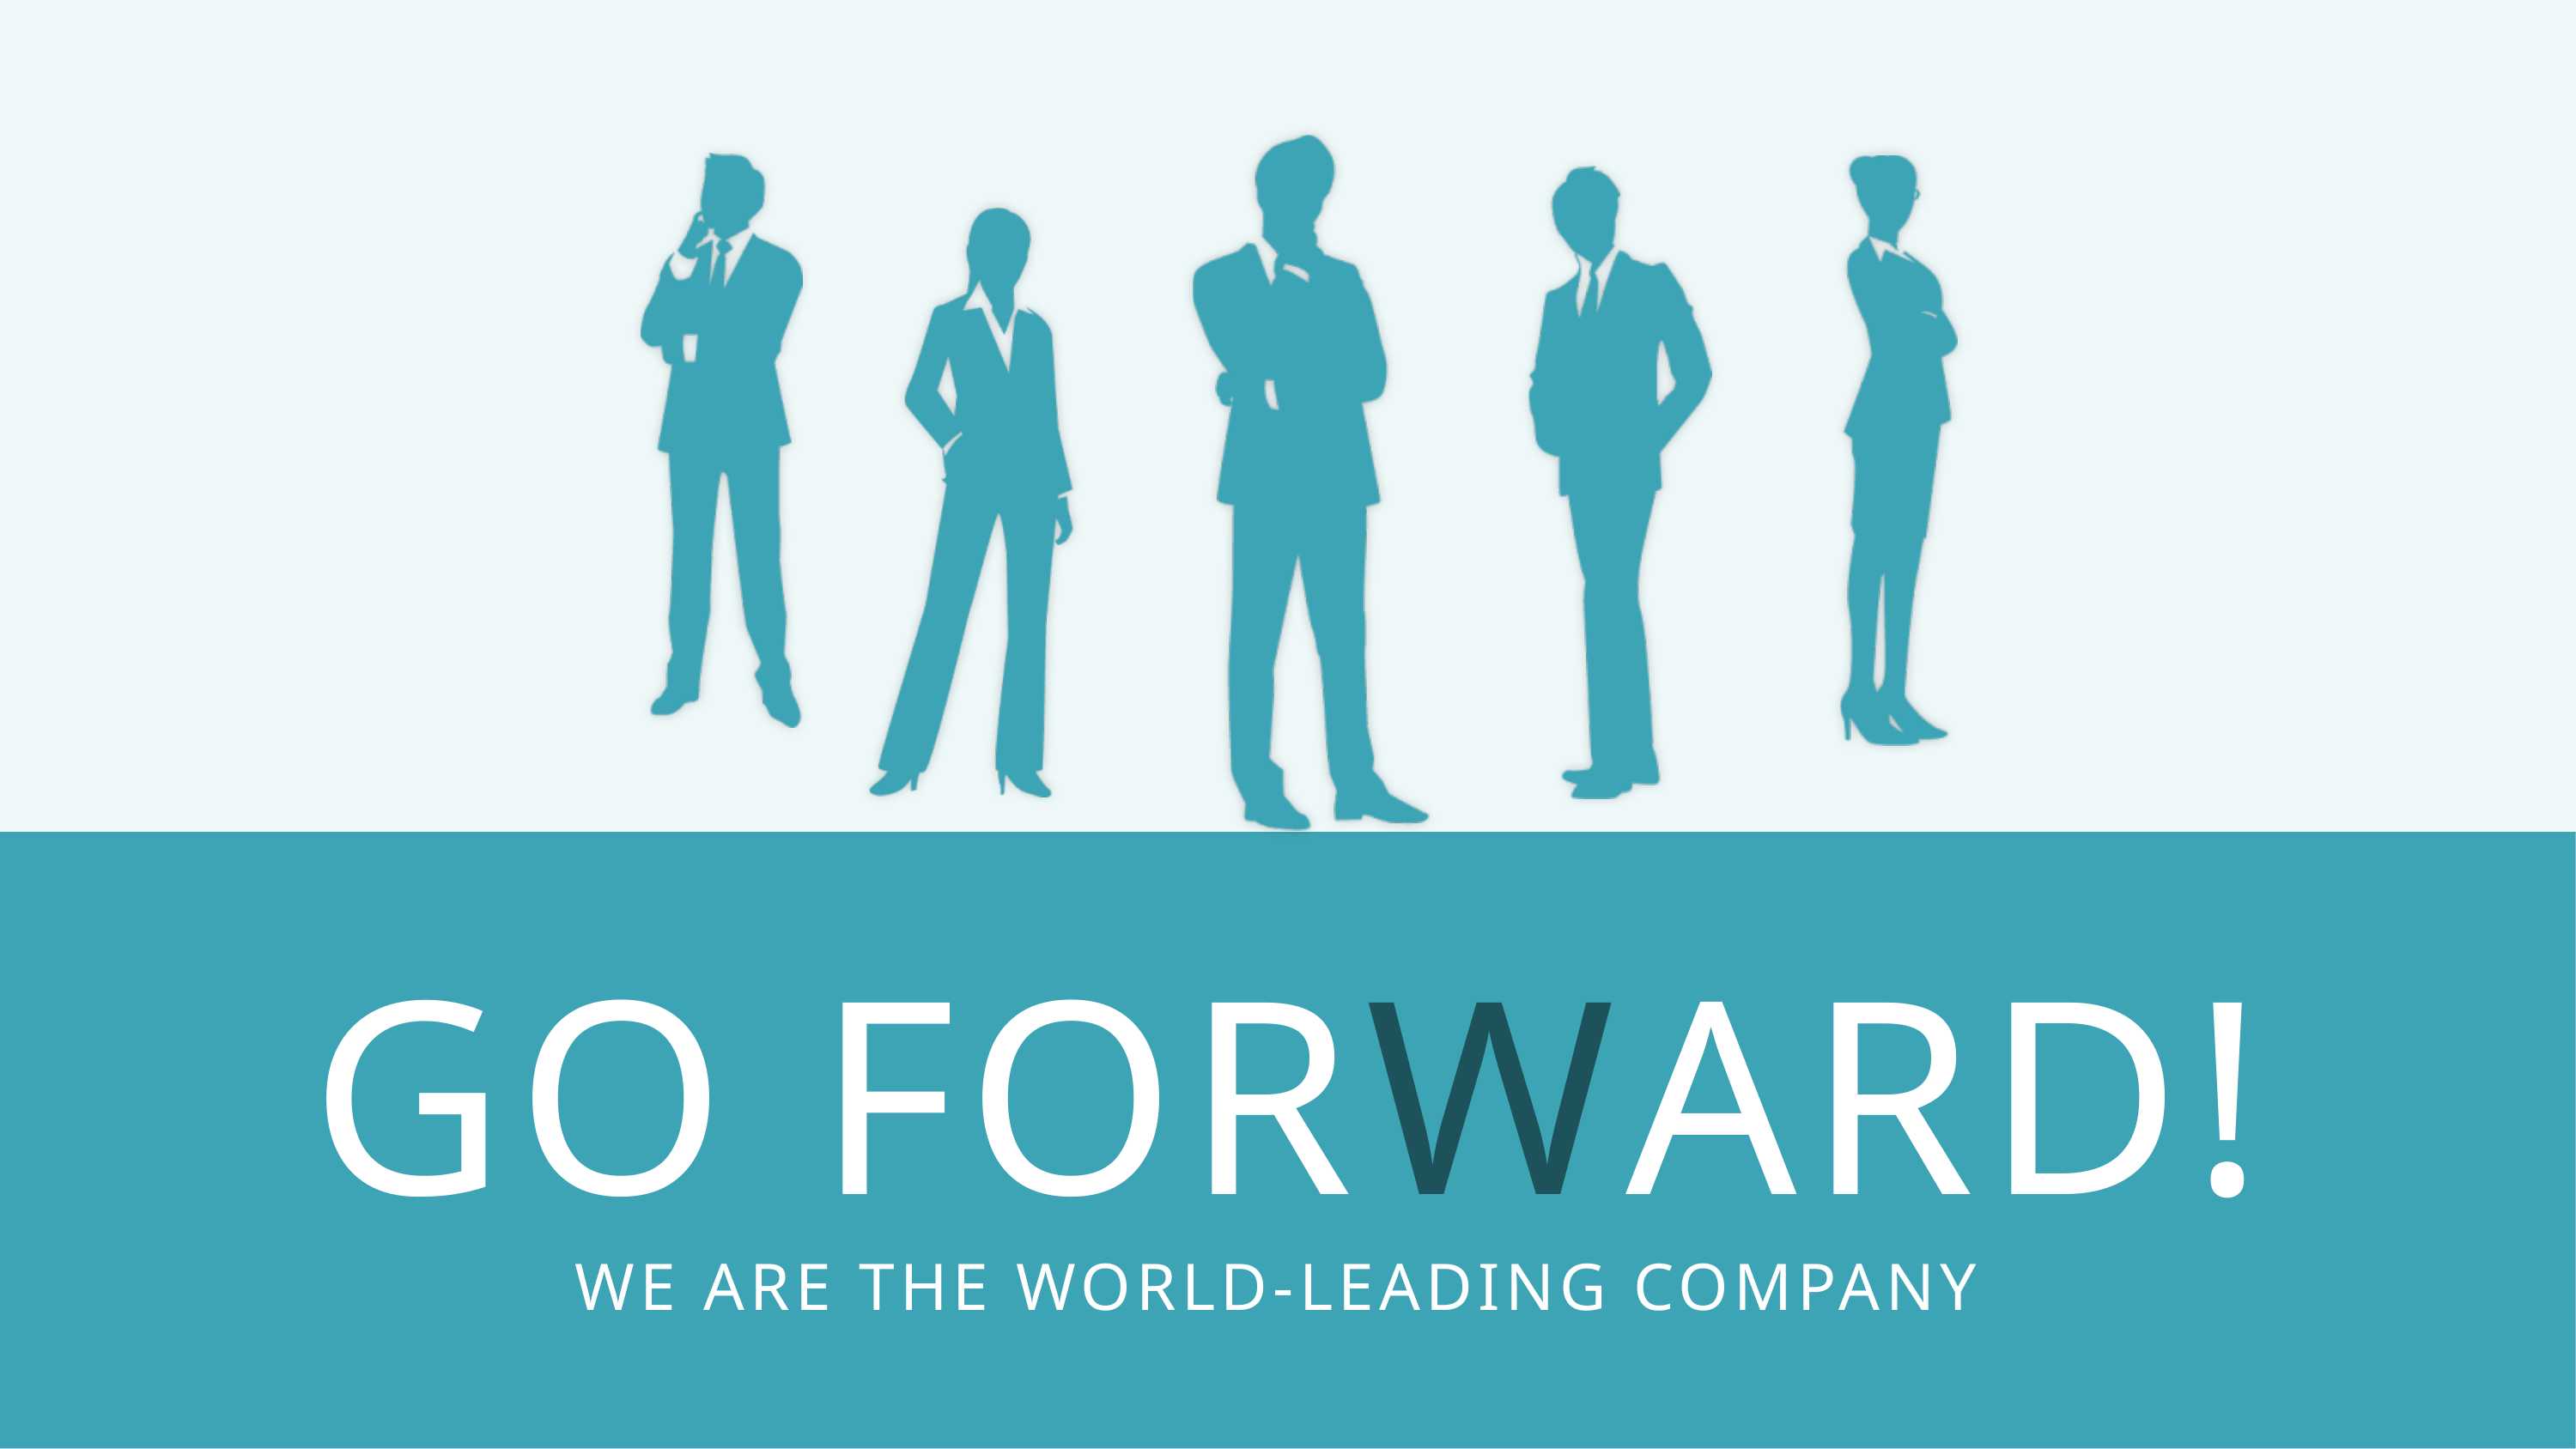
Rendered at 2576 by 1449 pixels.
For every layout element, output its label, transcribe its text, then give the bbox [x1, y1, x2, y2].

picture [641, 153, 803, 728]
picture [1840, 155, 1958, 746]
list GO FORWARD! [102, 907, 2474, 1215]
picture [1528, 166, 1712, 799]
picture [1193, 135, 1430, 831]
picture [869, 208, 1073, 797]
list WE ARE THE WORLD-LEADING COMPANY [102, 1215, 2474, 1355]
